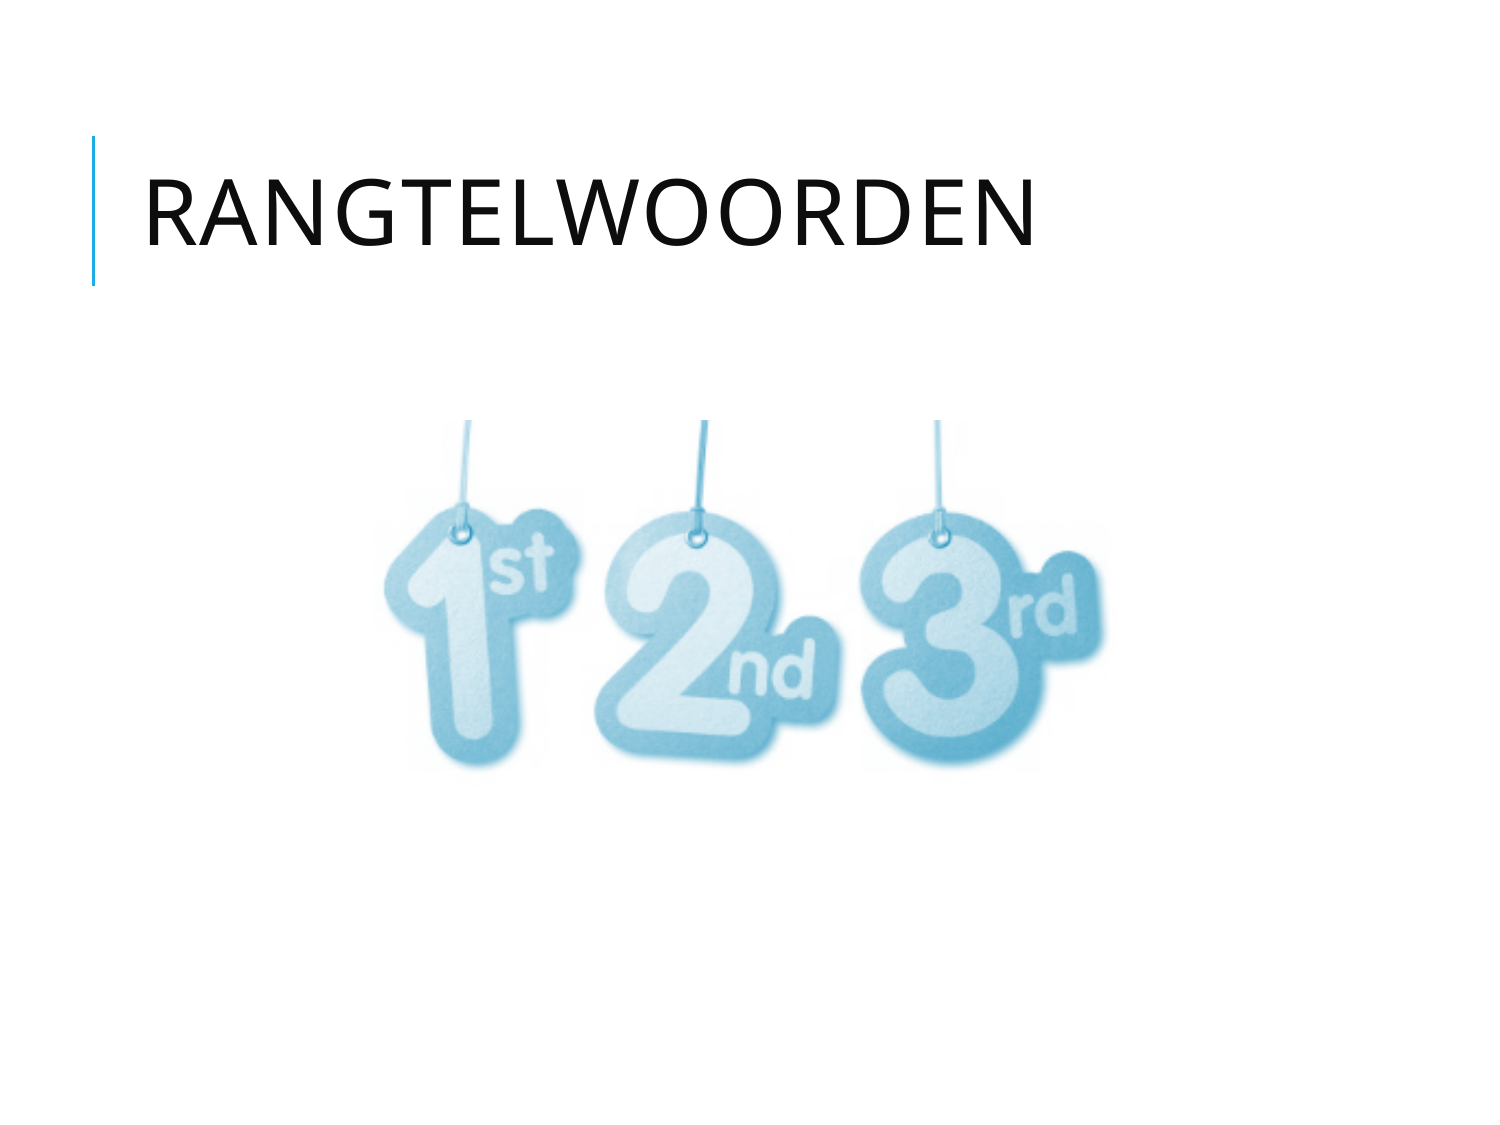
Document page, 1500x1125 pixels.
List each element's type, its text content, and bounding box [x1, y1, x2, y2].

title rangtelwoorden [126, 96, 1322, 342]
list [373, 420, 1117, 837]
